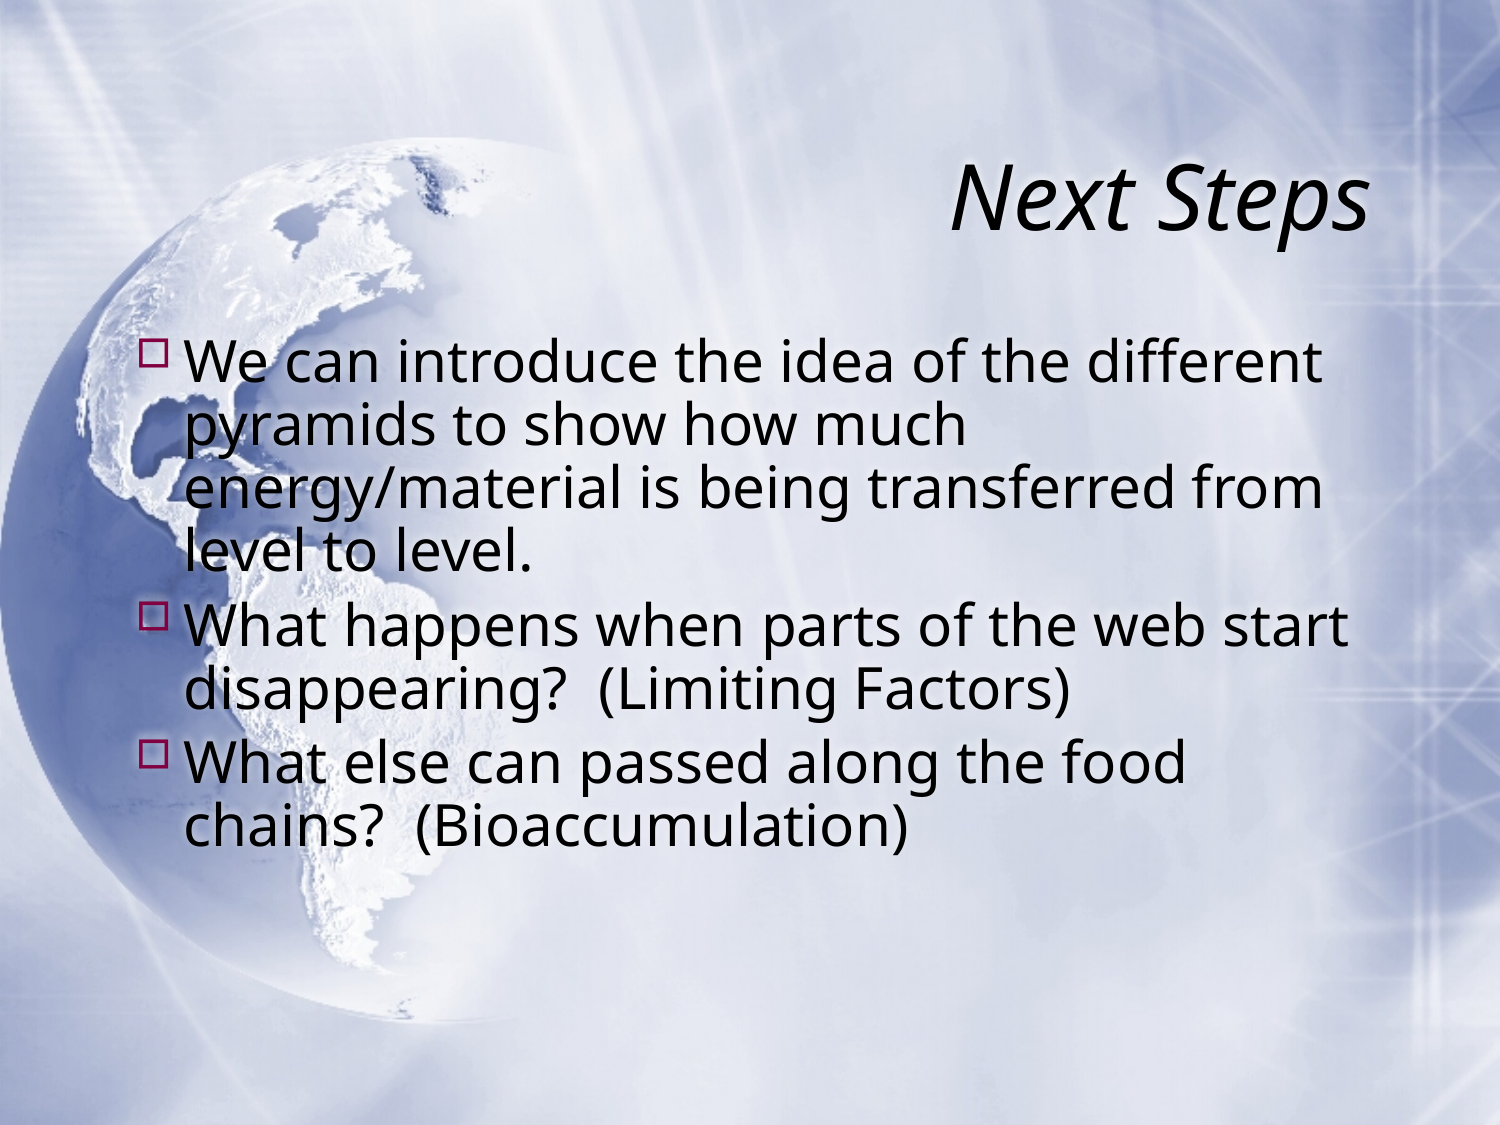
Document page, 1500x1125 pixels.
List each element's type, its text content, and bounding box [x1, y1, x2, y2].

title Next Steps [112, 99, 1388, 288]
picture [0, 0, 1500, 1125]
list We can introduce the idea of the different pyramids to show how much energy/material is being transferred from level to level. What happens when parts of the web start disappearing? (Limiting Factors) What else can passed along the food chains? (Bioaccumulation) [112, 324, 1388, 1001]
